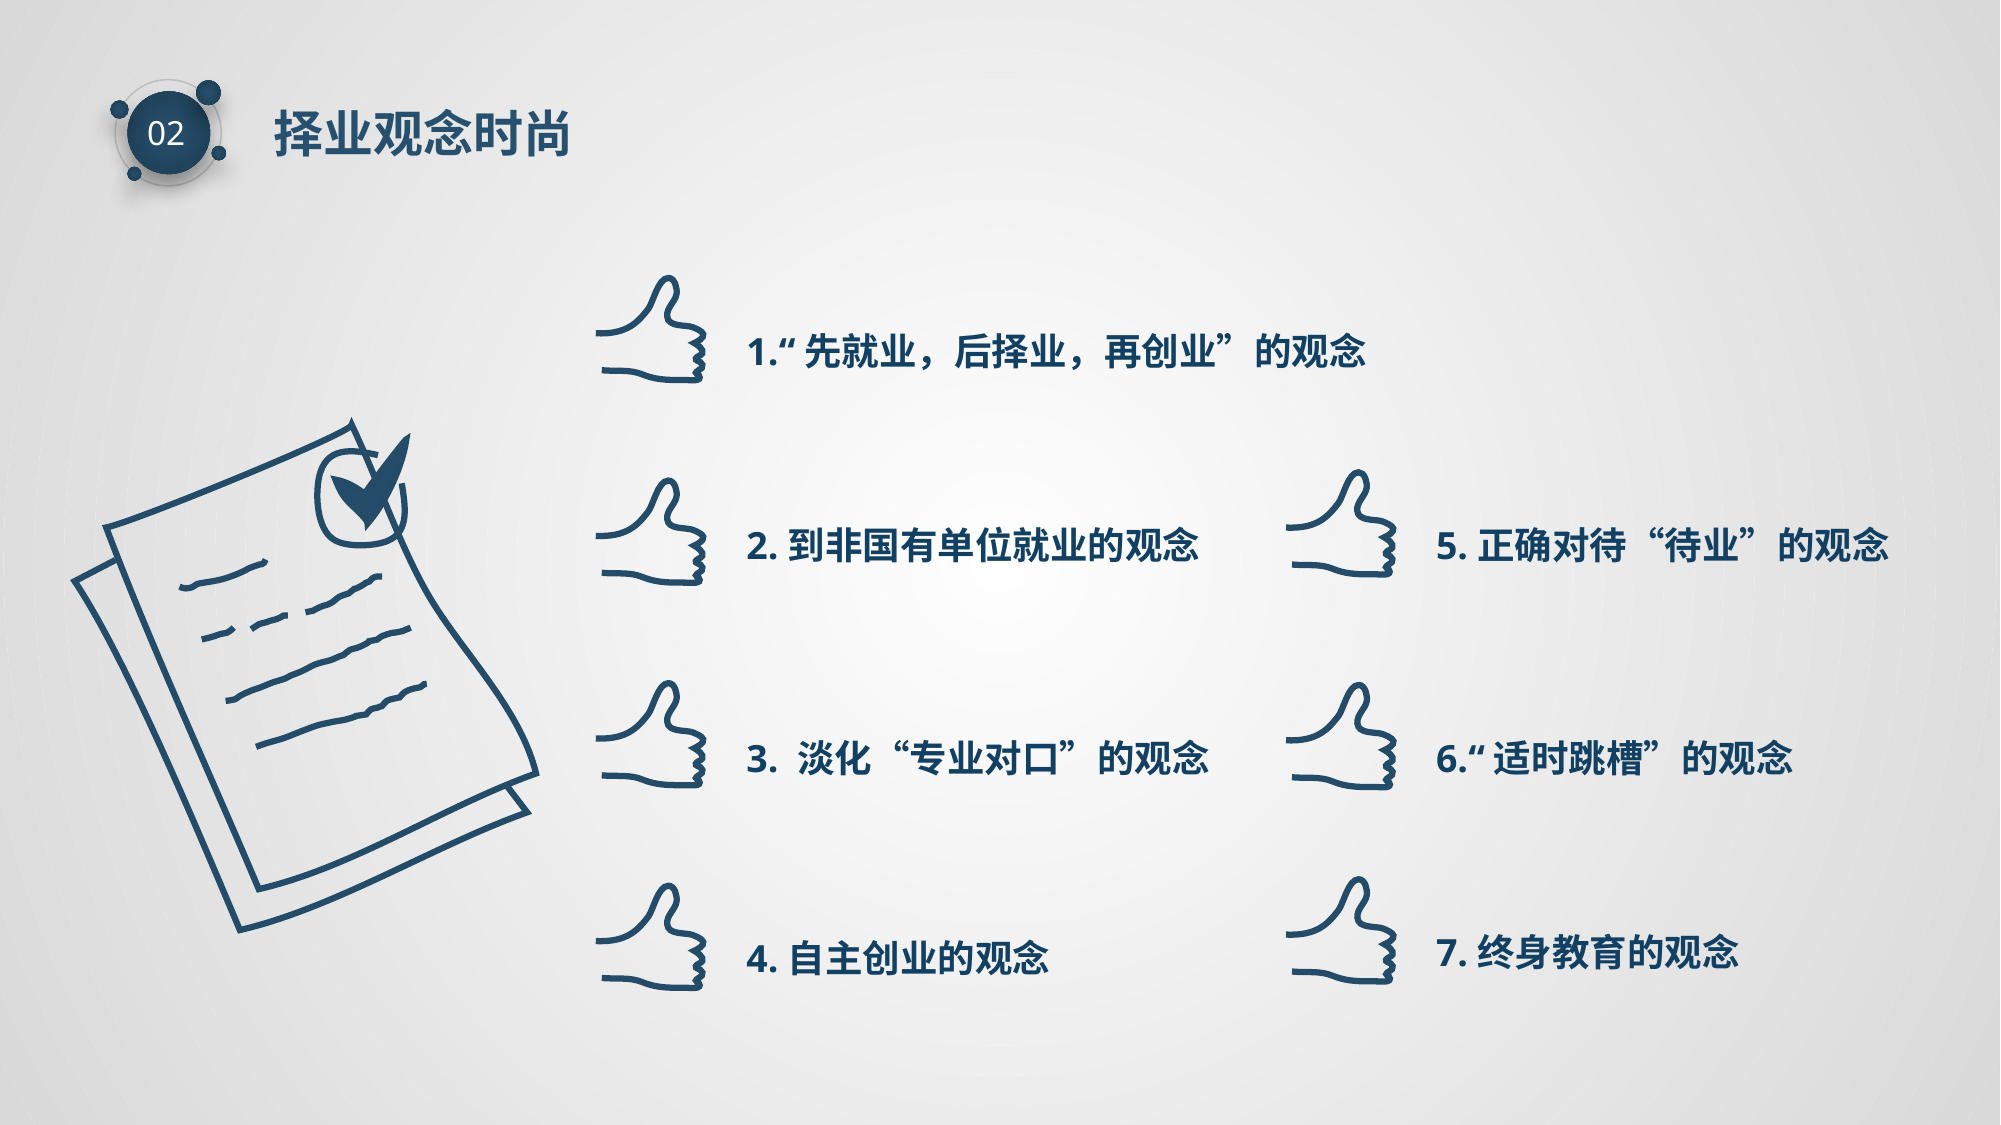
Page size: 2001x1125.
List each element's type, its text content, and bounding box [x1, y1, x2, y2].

text_box 3. 淡化“专业对口”的观念 [731, 722, 1277, 787]
text_box 7.终身教育的观念 [1421, 917, 1919, 982]
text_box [98, 439, 512, 912]
text_box [595, 480, 704, 583]
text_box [110, 79, 226, 186]
text_box 5.正确对待“待业”的观念 [1421, 510, 1919, 575]
text_box [595, 277, 704, 381]
text_box [1286, 472, 1394, 575]
text_box [595, 885, 704, 988]
text_box 4.自主创业的观念 [731, 923, 1277, 988]
text_box [595, 683, 704, 786]
text_box [1286, 879, 1394, 982]
text_box [1286, 684, 1394, 788]
text_box 6.“适时跳槽”的观念 [1421, 722, 1919, 787]
text_box 择业观念时尚 [259, 95, 589, 170]
text_box 1.“先就业，后择业，再创业”的观念 [731, 316, 1434, 381]
text_box 2.到非国有单位就业的观念 [731, 510, 1277, 575]
